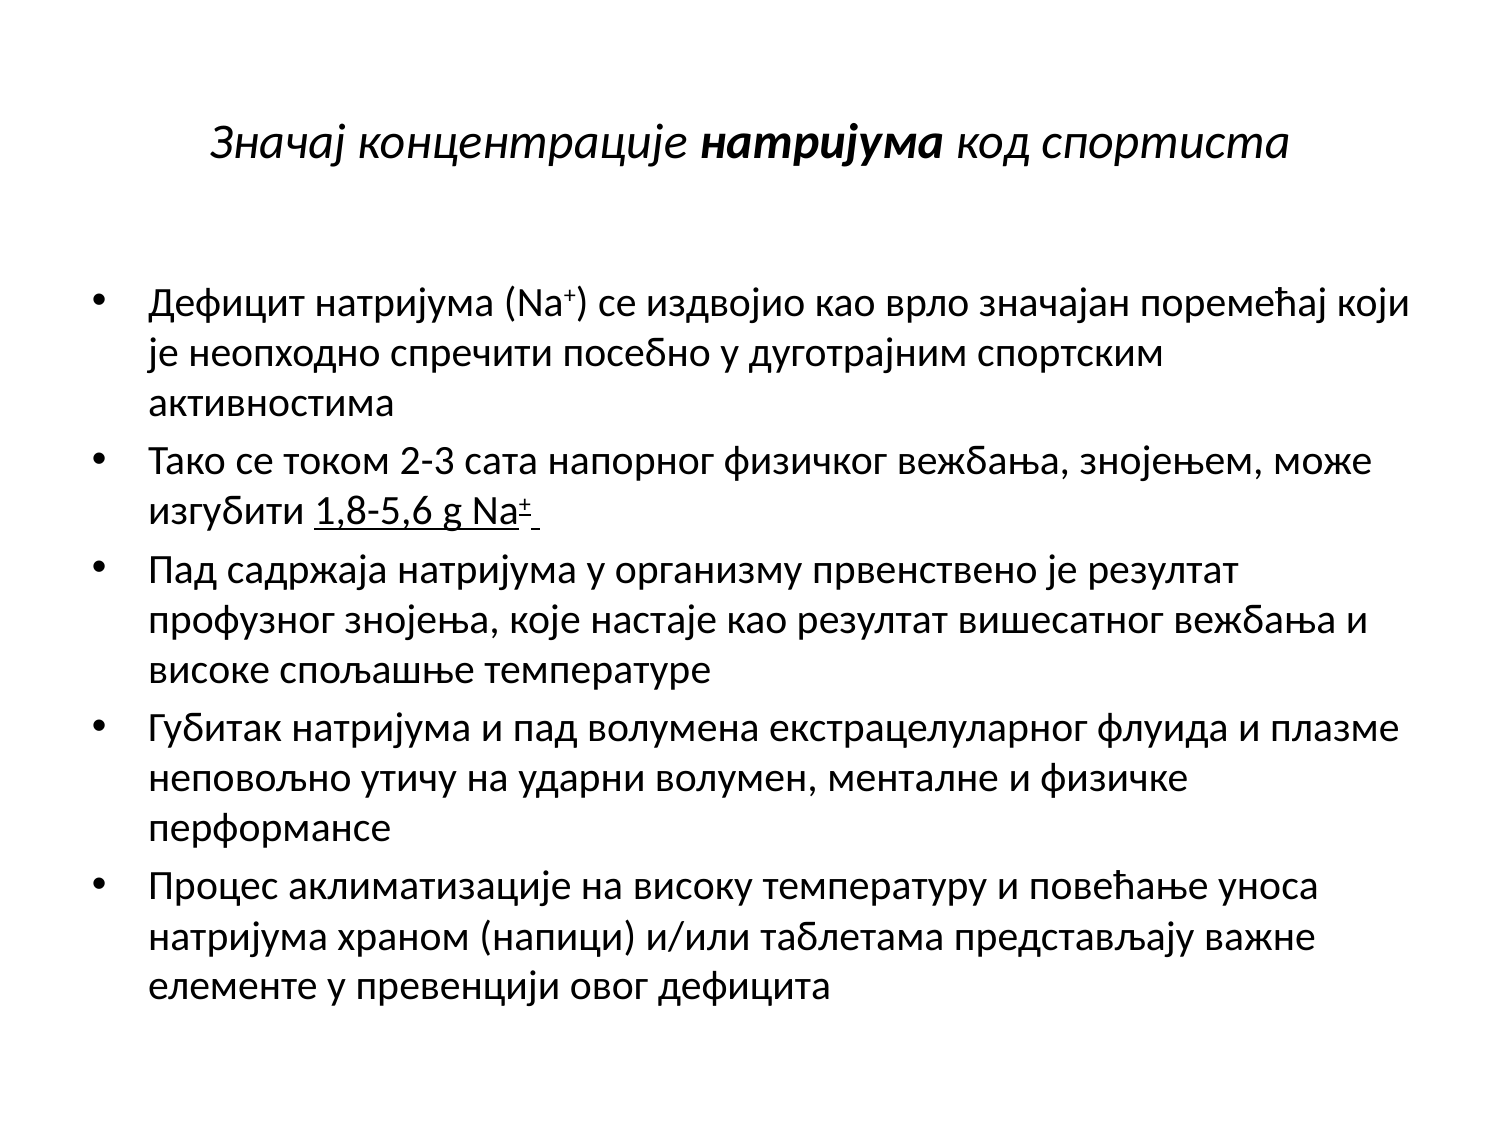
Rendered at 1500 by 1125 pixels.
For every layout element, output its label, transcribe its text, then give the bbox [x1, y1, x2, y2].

title Значај концентрације натријума код спортиста [75, 45, 1425, 233]
list Дефицит натријума (Na+) се издвојио као врло значајан поремећај који је неопходно спречити посебно у дуготрајним спортским активностима Тако се током 2-3 сата напорног физичког вежбања, знојењем, може изгубити 1,8-5,6 g Na+ Пад садржаја натријума у организму првенствено је резултат профузног знојења, које настаје као резултат вишесатног вежбања и високе спољашње температуре Губитак натријума и пад волумена екстрацелуларног флуида и плазме неповољно утичу на ударни волумен, менталне и физичке перформансе Процес аклиматизације на високу температуру и повећање уноса натријума храном (напици) и/или таблетама представљају важне елементе у превенцији овог дефицита [76, 267, 1427, 963]
